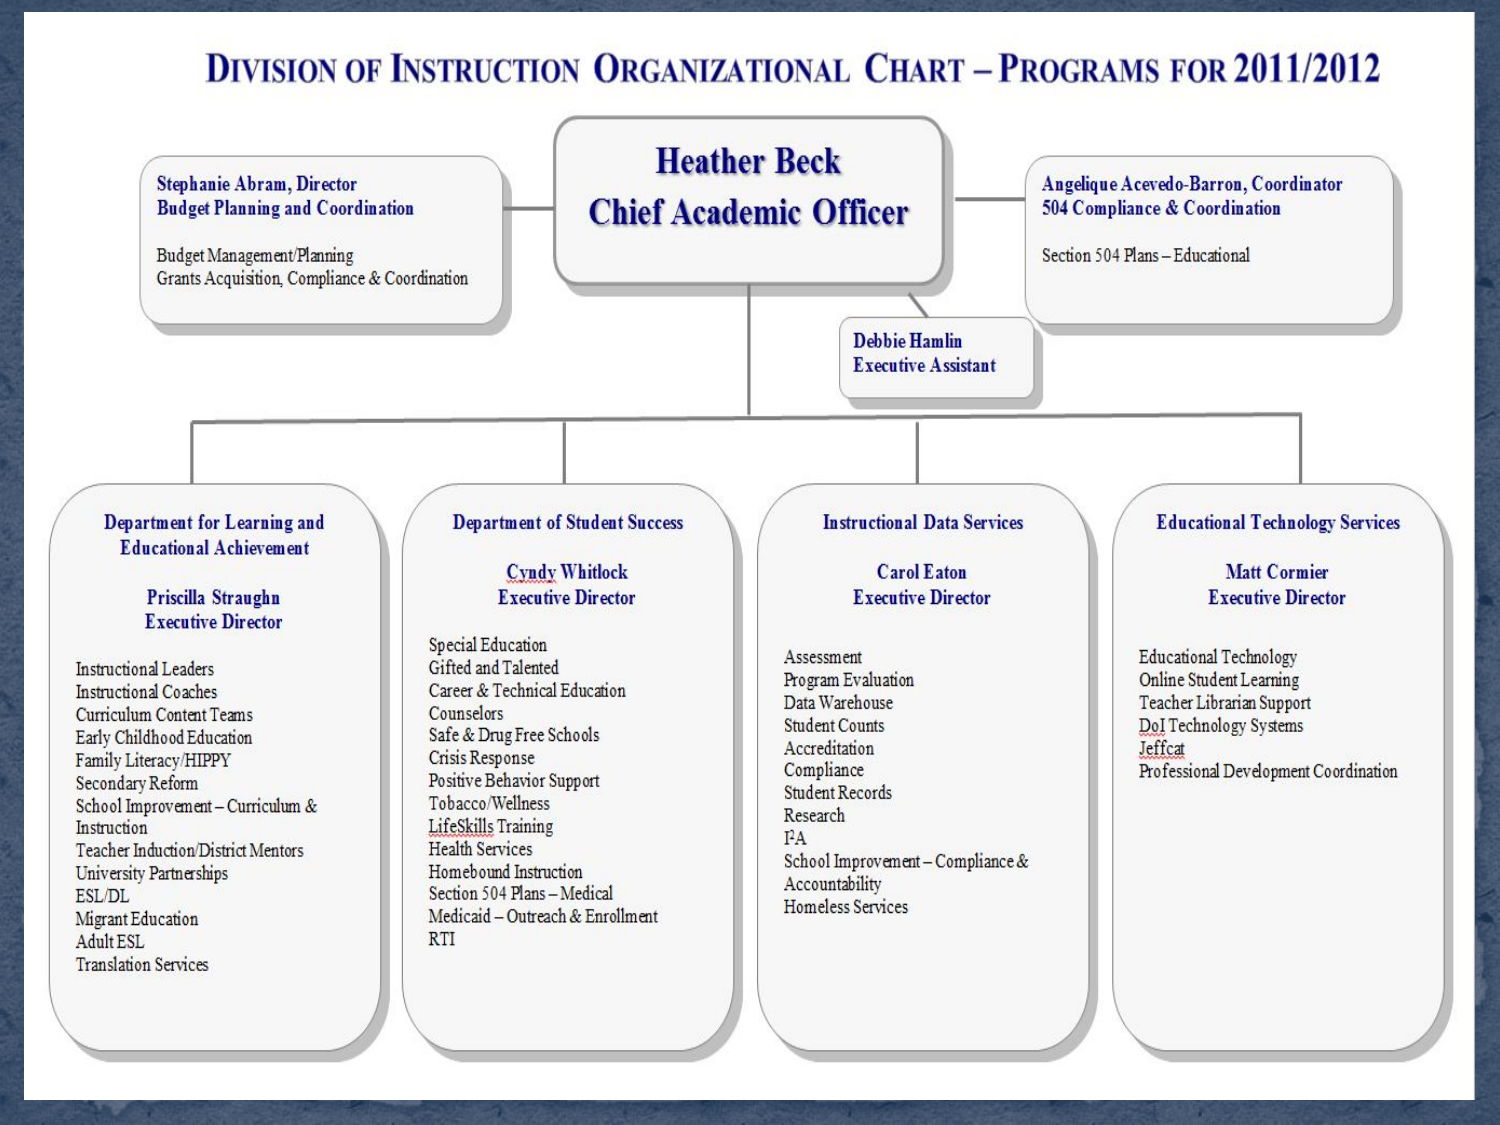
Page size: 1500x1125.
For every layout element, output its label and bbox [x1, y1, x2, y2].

list [28, 16, 1473, 1096]
